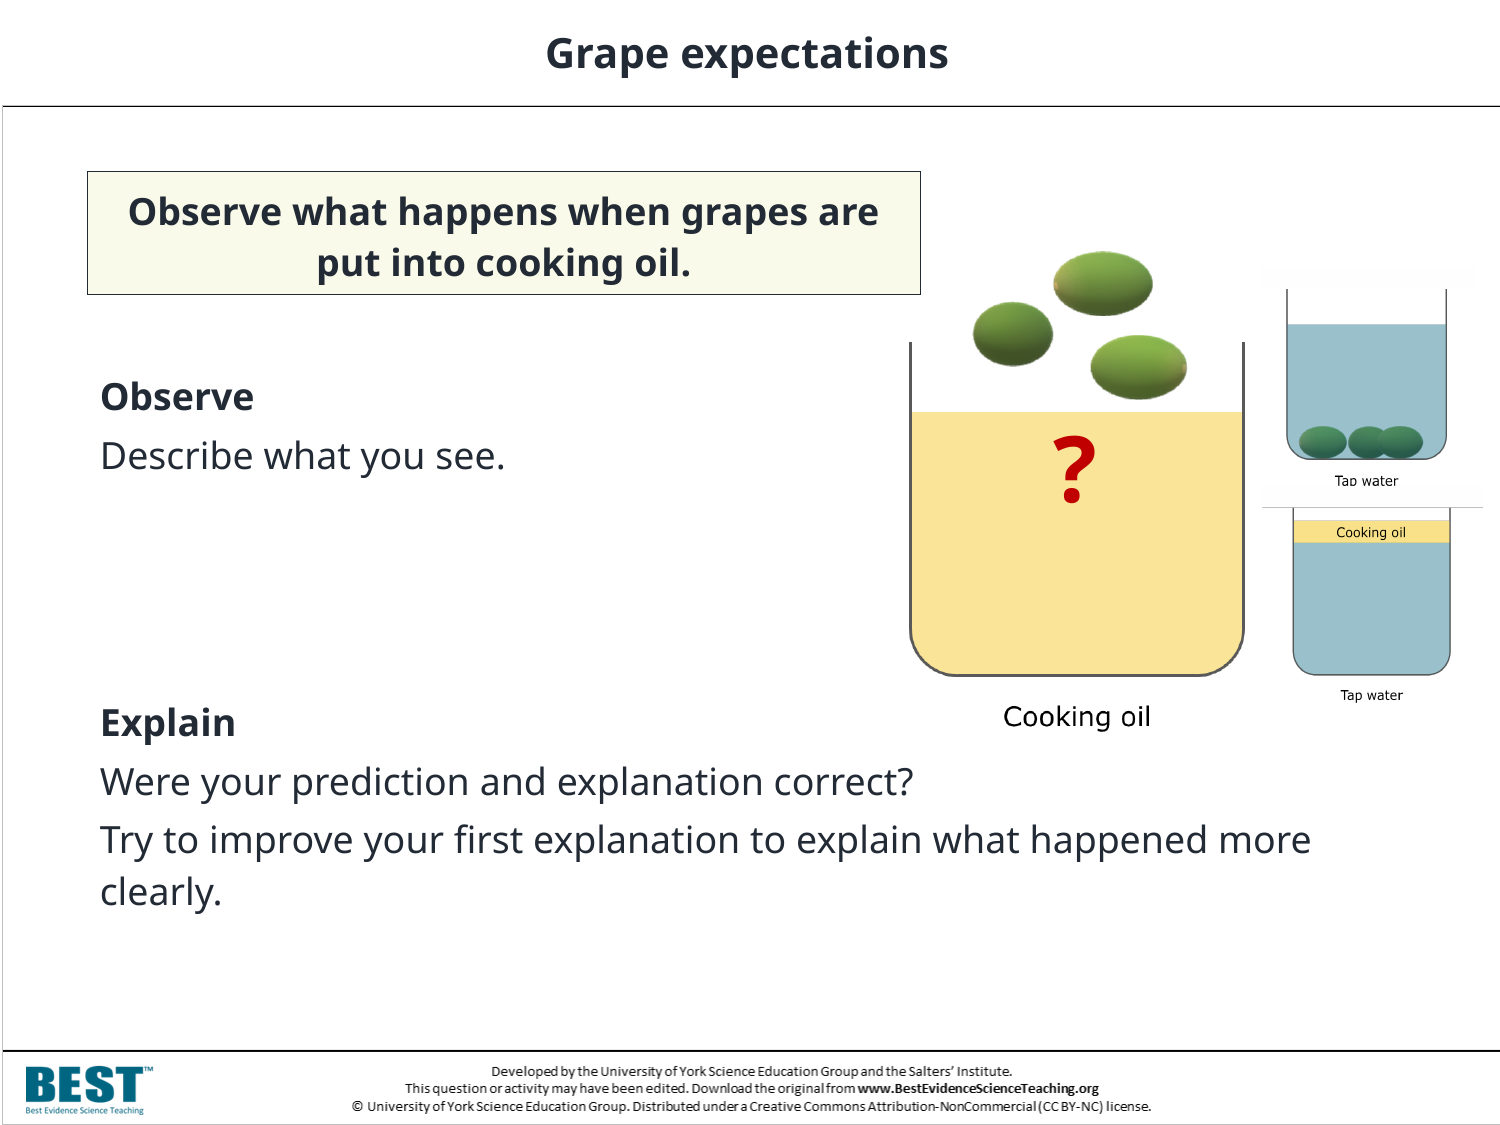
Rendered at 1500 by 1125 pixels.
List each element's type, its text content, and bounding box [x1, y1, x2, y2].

text_box Grape expectations [23, 4, 1471, 99]
picture [2, 105, 1500, 1125]
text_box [868, 251, 1283, 748]
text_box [1260, 267, 1483, 712]
